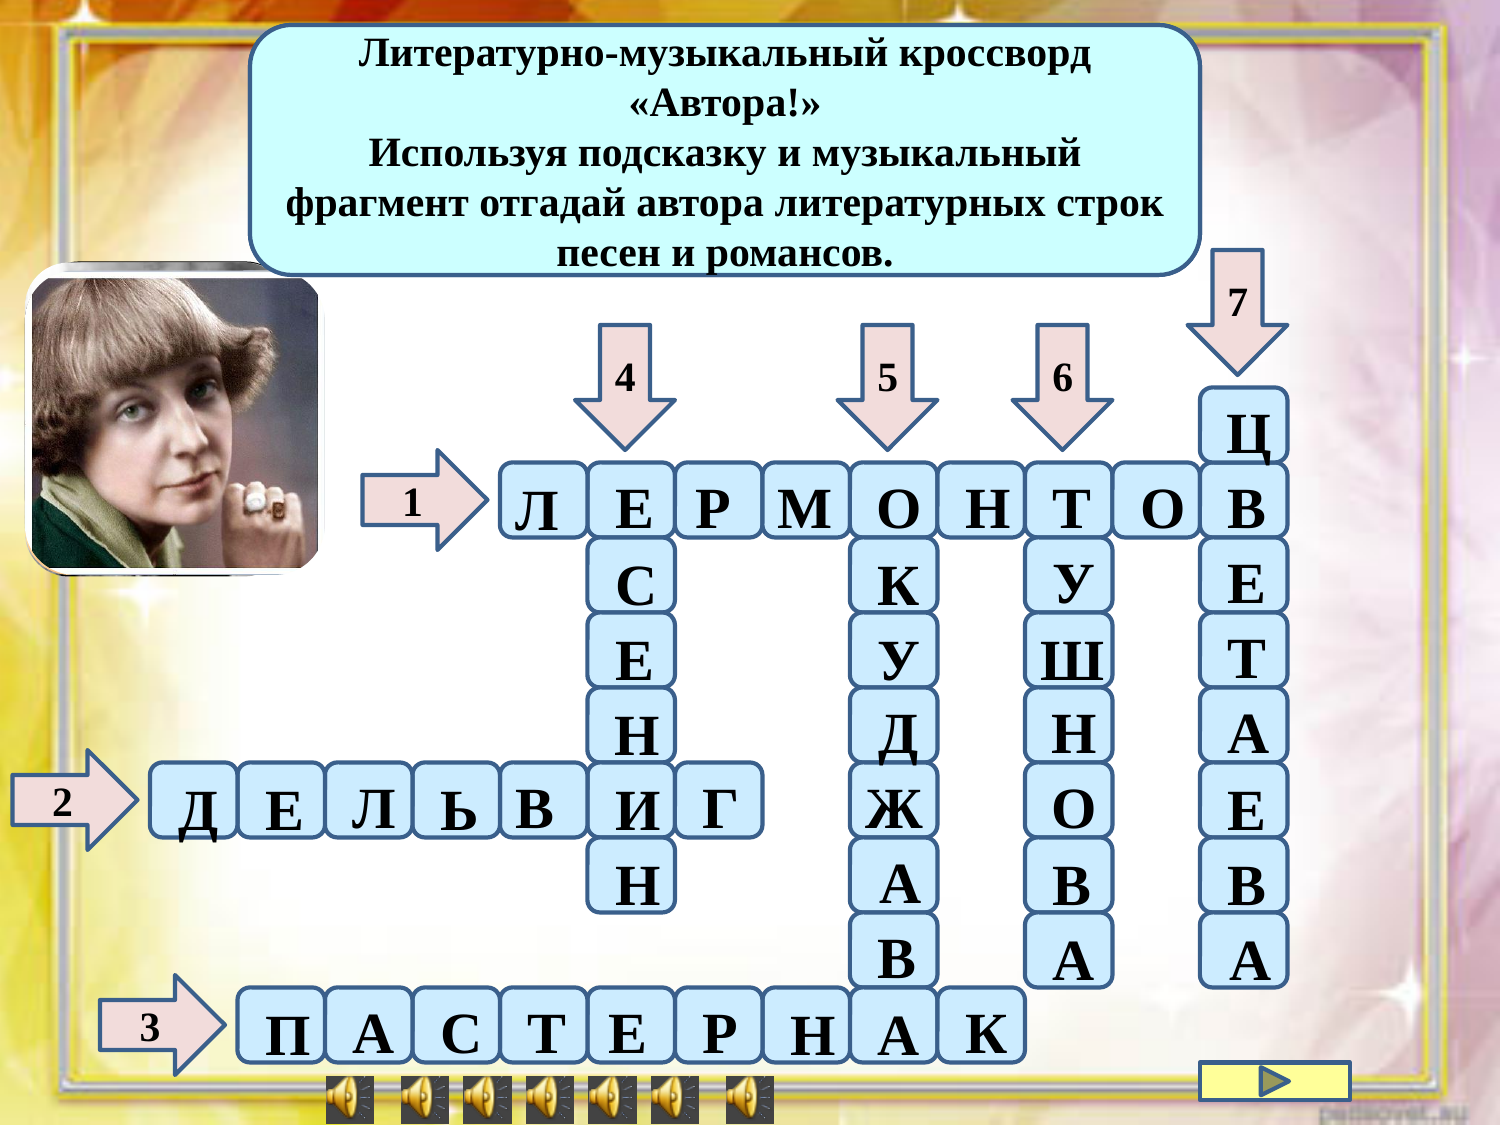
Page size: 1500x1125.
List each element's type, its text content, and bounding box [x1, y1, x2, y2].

text_box [675, 985, 765, 1065]
text_box [935, 541, 940, 611]
text_box А [863, 989, 935, 1074]
text_box [505, 760, 590, 840]
text_box К [862, 539, 935, 614]
text_box [1022, 692, 1036, 762]
text_box [585, 535, 600, 612]
text_box [502, 460, 590, 540]
text_box С [425, 987, 498, 1073]
text_box [1282, 837, 1290, 912]
text_box [1022, 835, 1037, 912]
text_box У [1037, 537, 1111, 614]
text_box 4 [573, 322, 677, 453]
text_box А [338, 987, 410, 1073]
picture [0, 0, 1500, 1125]
text_box Л [337, 762, 412, 848]
text_box [1198, 1060, 1352, 1102]
text_box [588, 985, 678, 1065]
text_box У [862, 614, 936, 699]
text_box Н [950, 462, 1026, 548]
text_box О [1125, 462, 1201, 548]
text_box Д [864, 687, 934, 762]
text_box Е [250, 764, 319, 849]
text_box 5 [835, 322, 940, 453]
text_box [238, 760, 328, 840]
text_box [847, 685, 864, 762]
text_box [1022, 910, 1038, 990]
text_box [325, 760, 407, 840]
text_box [500, 985, 590, 1065]
text_box 3 [97, 973, 228, 1077]
text_box А [1213, 687, 1285, 773]
text_box [585, 610, 600, 687]
text_box Литературно-музыкальный кроссворд «Автора!» Используя подсказку и музыкальный фрагмент отгадай автора литературных строк песен и романсов. [247, 22, 1203, 278]
text_box О [861, 462, 937, 548]
text_box 2 [10, 748, 140, 852]
text_box [410, 989, 415, 1061]
text_box 7 [1185, 247, 1290, 378]
text_box Т [1212, 623, 1282, 698]
text_box [847, 910, 865, 987]
text_box [763, 985, 847, 1065]
text_box Ц [1211, 387, 1287, 473]
text_box Е [600, 462, 669, 539]
text_box Д [164, 764, 234, 849]
text_box [1197, 535, 1212, 612]
text_box [935, 985, 1020, 1065]
text_box Т [1037, 462, 1107, 537]
text_box [848, 460, 932, 537]
text_box [669, 614, 678, 687]
text_box Т [512, 987, 582, 1073]
text_box Е [600, 614, 669, 689]
text_box [1022, 760, 1036, 837]
text_box П [250, 989, 326, 1074]
text_box [847, 535, 862, 612]
text_box В [500, 762, 569, 848]
text_box А [1038, 914, 1110, 999]
text_box [1282, 466, 1290, 537]
text_box [1197, 760, 1213, 837]
text_box Ь [425, 764, 494, 849]
text_box [498, 989, 503, 1061]
text_box [588, 760, 600, 837]
text_box [1107, 841, 1115, 912]
text_box [936, 615, 940, 685]
text_box [1197, 385, 1282, 465]
text_box [1285, 689, 1290, 761]
text_box [1107, 912, 1115, 986]
text_box Е [1212, 764, 1282, 839]
text_box [585, 685, 600, 762]
text_box [1022, 535, 1037, 612]
text_box Л [500, 464, 574, 549]
text_box С [600, 539, 673, 624]
text_box [1027, 610, 1037, 614]
text_box [1023, 989, 1028, 1061]
text_box [672, 460, 762, 540]
text_box [1282, 537, 1290, 612]
text_box Н [775, 989, 851, 1074]
text_box [413, 760, 500, 840]
text_box А [1215, 914, 1287, 999]
text_box [1197, 910, 1215, 990]
text_box [1026, 460, 1112, 537]
text_box В [1212, 839, 1282, 924]
text_box М [763, 462, 848, 548]
text_box [326, 985, 407, 1065]
text_box [937, 460, 1020, 540]
text_box Г [687, 762, 750, 848]
text_box В [1037, 839, 1107, 924]
text_box Н [1036, 687, 1112, 762]
text_box [1111, 540, 1115, 610]
text_box 6 [1010, 322, 1115, 453]
text_box [847, 842, 865, 912]
text_box [1110, 460, 1195, 540]
text_box К [950, 987, 1023, 1073]
text_box Е [593, 987, 662, 1073]
text_box [1197, 835, 1212, 912]
text_box [934, 690, 940, 762]
text_box [147, 760, 240, 840]
text_box В [862, 912, 932, 998]
text_box А [865, 837, 937, 923]
text_box О [1036, 762, 1112, 848]
text_box [1201, 463, 1212, 537]
text_box [673, 539, 678, 610]
text_box [1197, 685, 1213, 762]
text_box Ж [850, 762, 938, 848]
text_box Р [681, 462, 747, 548]
text_box Ш [1025, 614, 1120, 699]
text_box И [600, 764, 676, 849]
text_box [1282, 764, 1290, 837]
text_box Н [599, 689, 675, 774]
text_box [1197, 610, 1212, 687]
text_box [847, 610, 862, 687]
text_box Е [1212, 537, 1282, 623]
text_box [851, 985, 863, 1065]
text_box [1282, 612, 1290, 687]
text_box [676, 760, 765, 840]
text_box Н [600, 849, 676, 924]
text_box [235, 985, 322, 1065]
text_box Р [688, 987, 754, 1073]
text_box [413, 985, 495, 1065]
text_box [585, 835, 600, 915]
text_box В [1212, 473, 1282, 537]
text_box 1 [360, 448, 490, 552]
text_box [588, 460, 675, 537]
text_box [932, 916, 940, 987]
